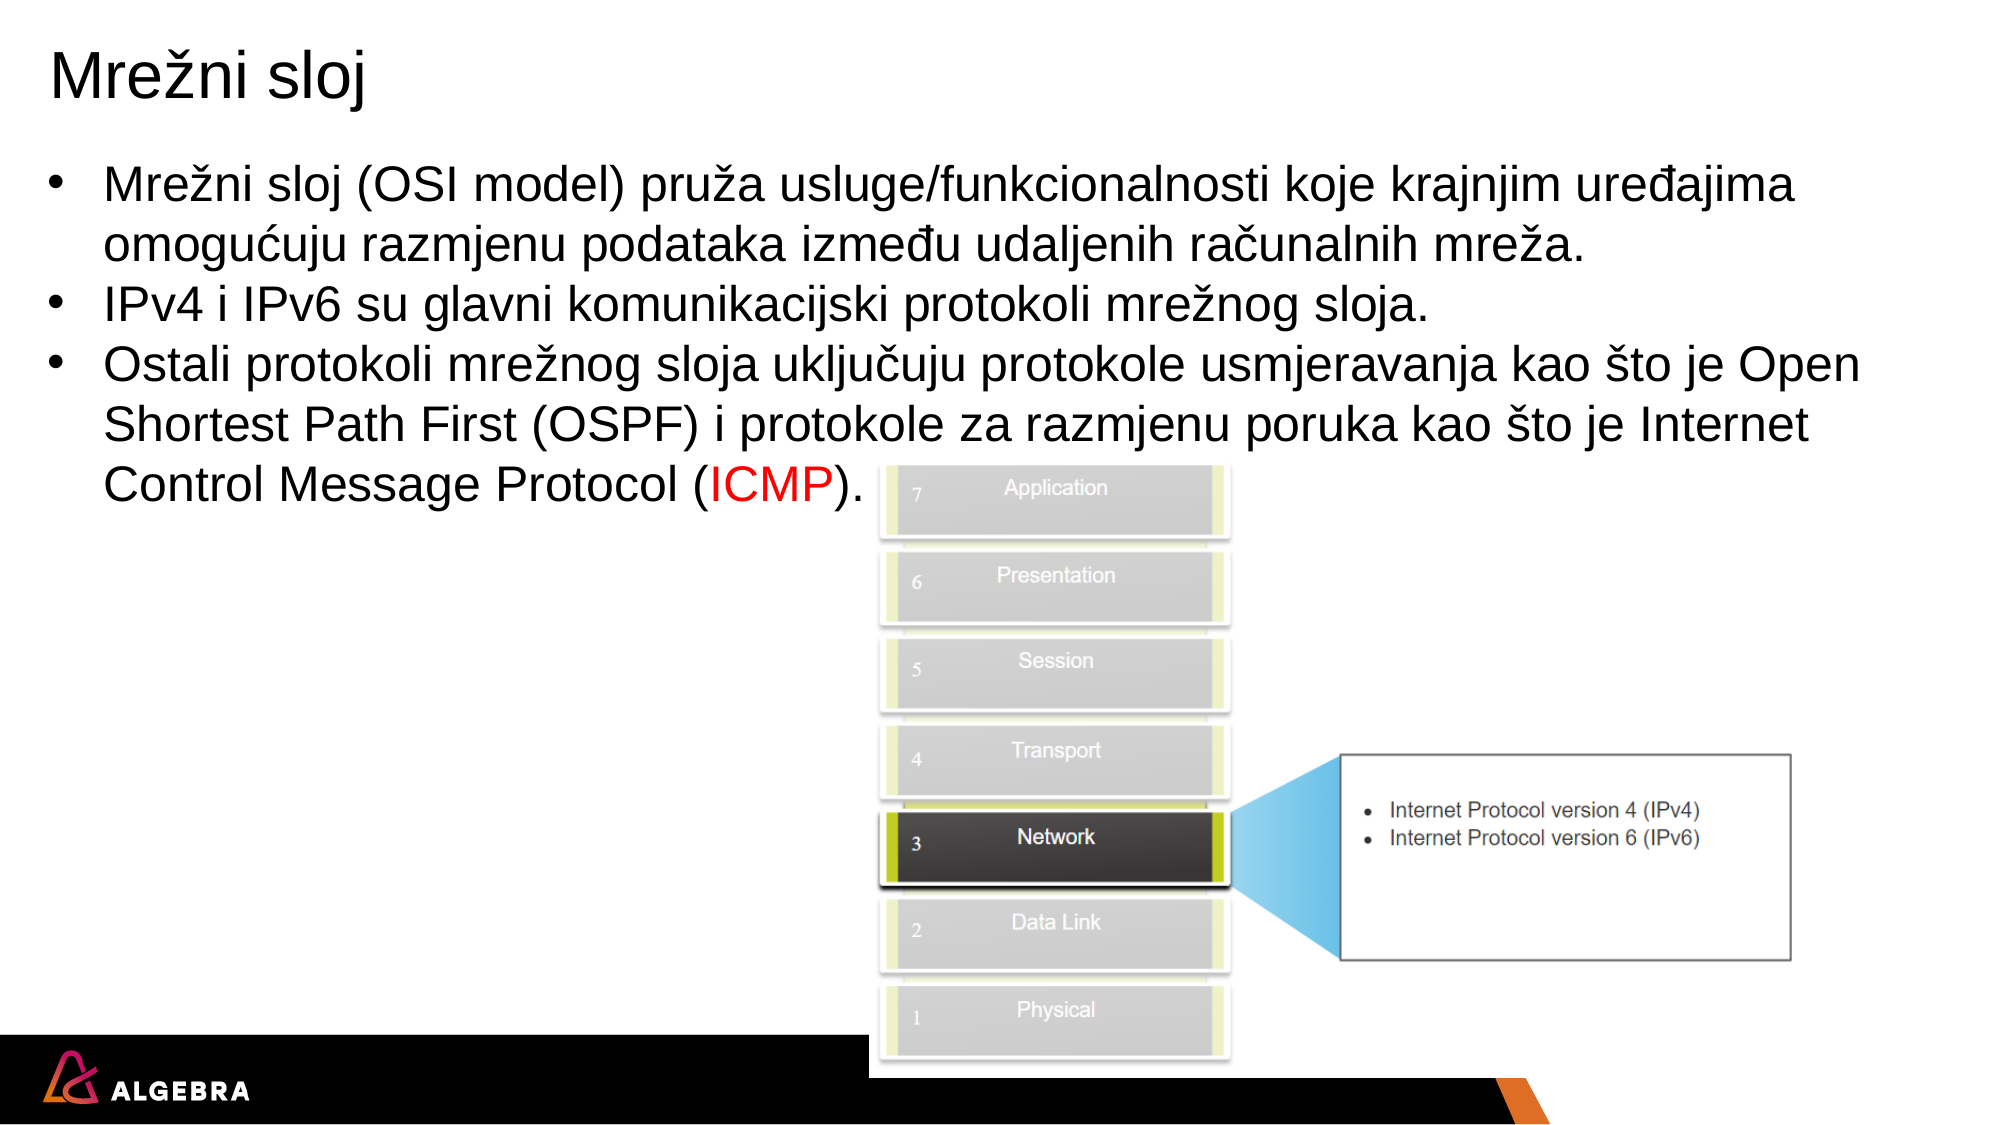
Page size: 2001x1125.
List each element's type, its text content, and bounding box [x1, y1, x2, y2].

text_box Mrežni sloj [34, 24, 383, 120]
text_box Mrežni sloj (OSI model) pruža usluge/funkcionalnosti koje krajnjim uređajima omogućuju razmjenu podataka između udaljenih računalnih mreža. IPv4 i IPv6 su glavni komunikacijski protokoli mrežnog sloja. Ostali protokoli mrežnog sloja uključuju protokole usmjeravanja kao što je Open Shortest Path First (OSPF) i protokole za razmjenu poruka kao što je Internet Control Message Protocol (ICMP). [32, 144, 1936, 520]
picture [0, 462, 1812, 1125]
